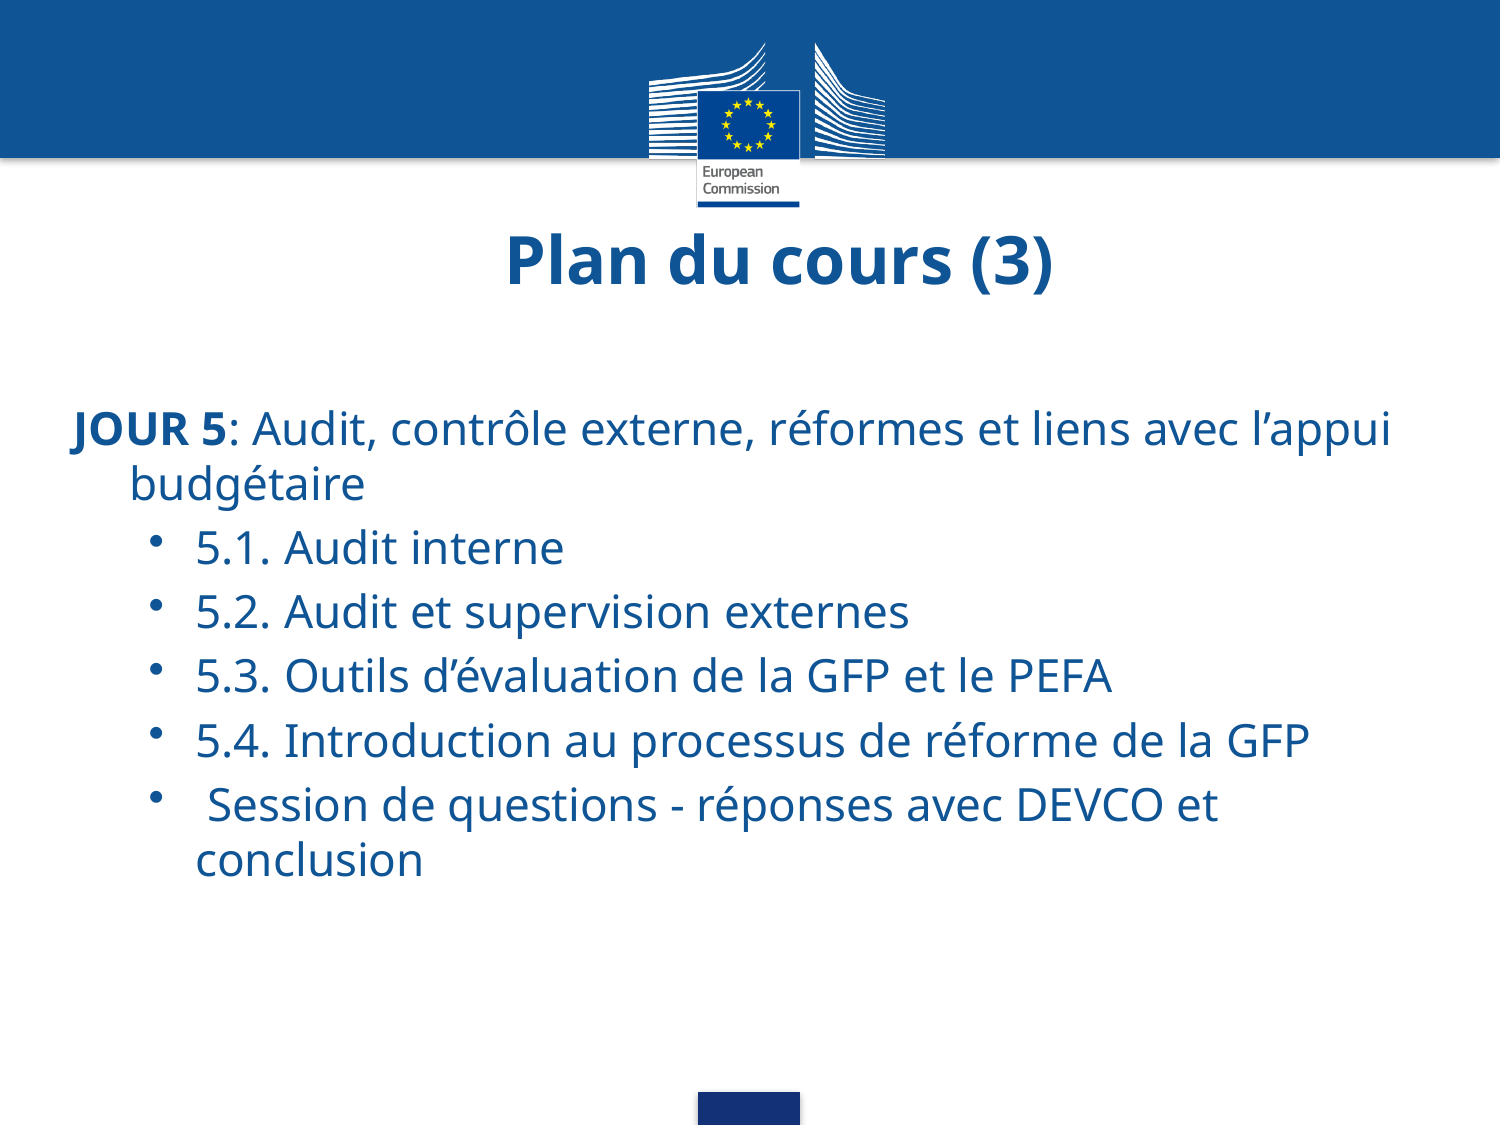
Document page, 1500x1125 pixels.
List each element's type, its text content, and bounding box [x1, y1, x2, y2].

list JOUR 5: Audit, contrôle externe, réformes et liens avec l’appui budgétaire 5.1. Audit interne 5.2. Audit et supervision externes 5.3. Outils d’évaluation de la GFP et le PEFA 5.4. Introduction au processus de réforme de la GFP Session de questions - réponses avec DEVCO et conclusion [58, 352, 1454, 1079]
title Plan du cours (3) [0, 163, 1500, 352]
picture [649, 42, 885, 163]
